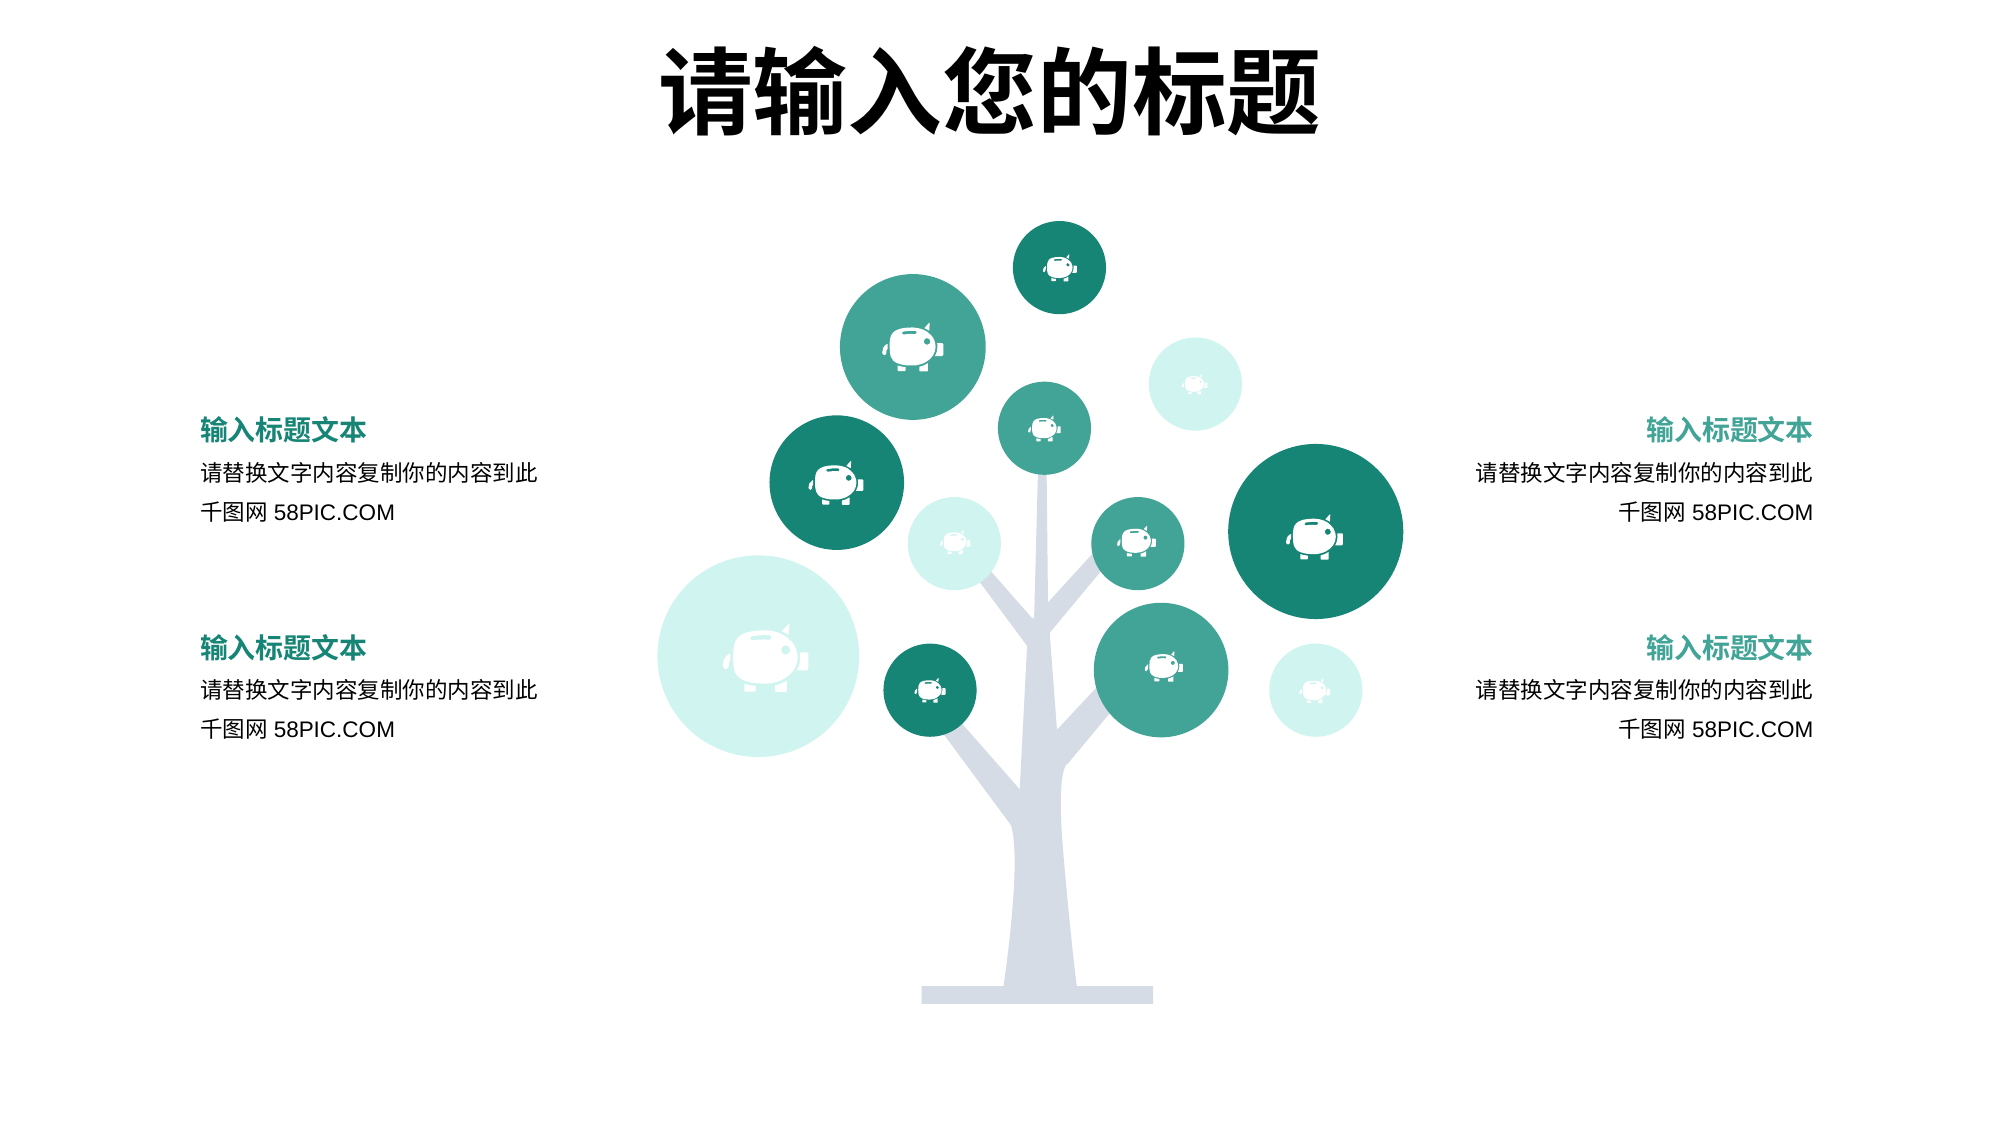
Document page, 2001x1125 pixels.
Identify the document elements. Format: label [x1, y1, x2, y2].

text_box [1148, 337, 1242, 431]
text_box [1286, 514, 1343, 560]
text_box [188, 408, 652, 528]
text_box [188, 626, 652, 745]
text_box [1362, 408, 1826, 528]
text_box [1093, 602, 1229, 738]
text_box [839, 274, 986, 420]
text_box [907, 497, 1001, 591]
text_box [1091, 497, 1185, 591]
text_box [769, 415, 905, 550]
text_box [1228, 443, 1404, 620]
text_box [1269, 643, 1362, 737]
text_box [1362, 626, 1826, 745]
text_box [1012, 221, 1107, 315]
text_box [883, 643, 977, 737]
text_box [921, 475, 1154, 1004]
text_box [997, 381, 1092, 475]
text_box [657, 555, 860, 758]
